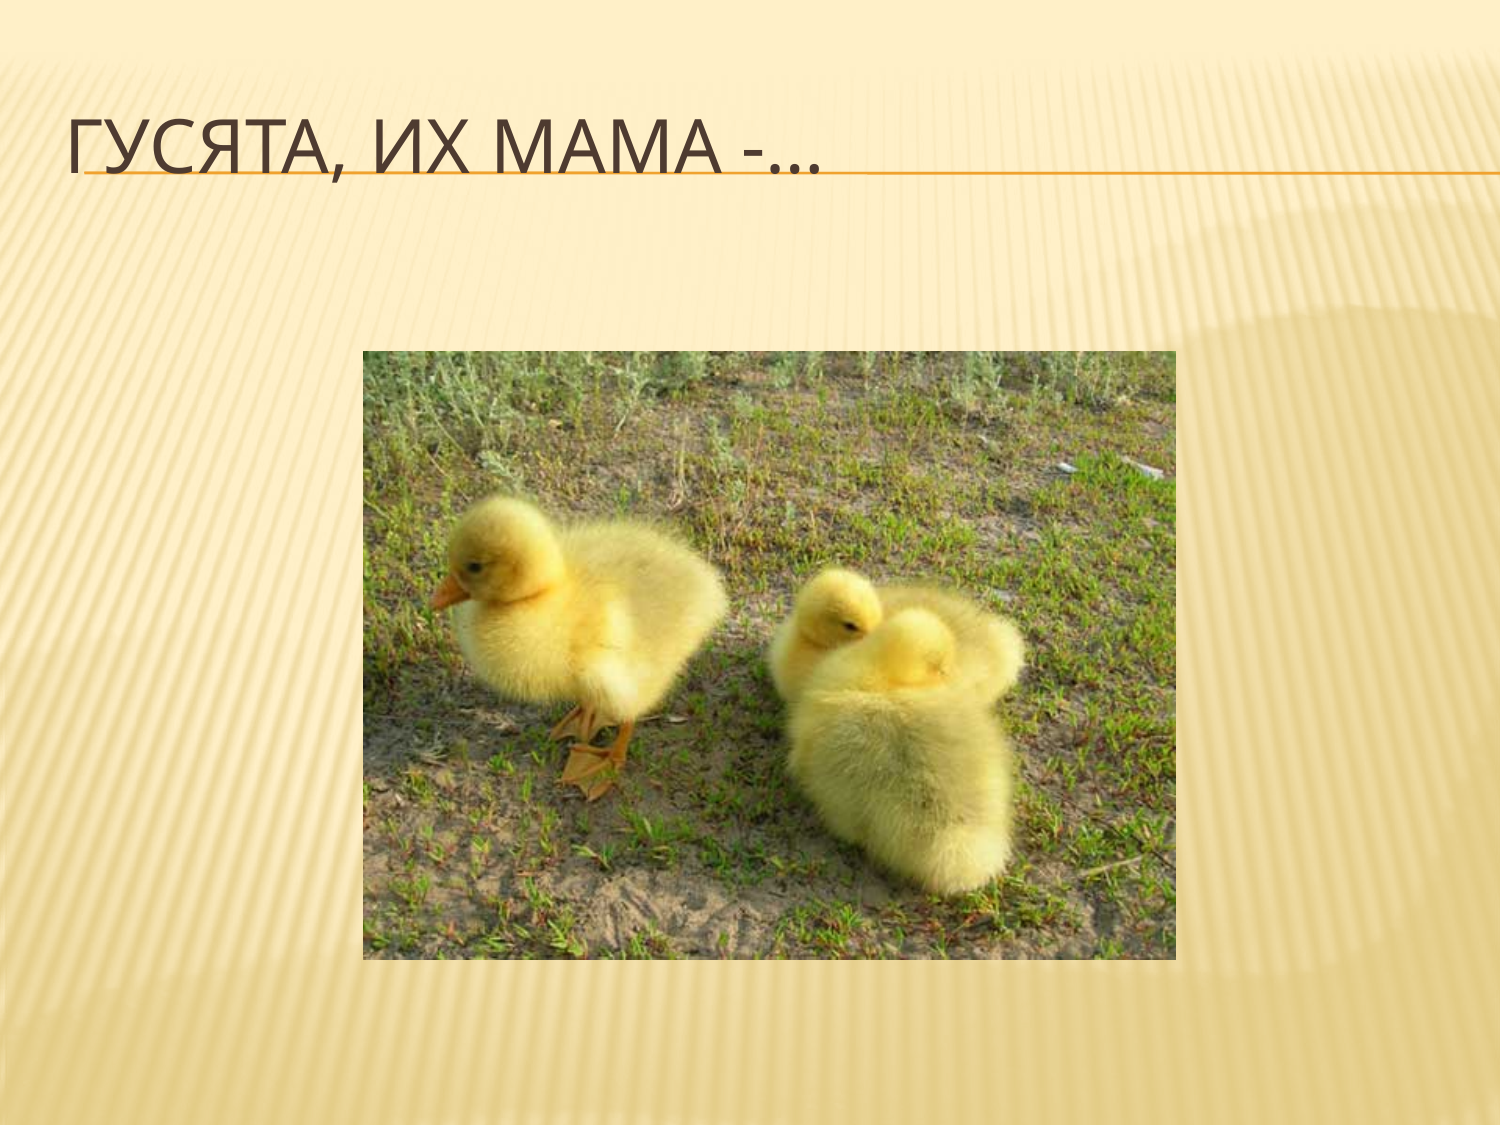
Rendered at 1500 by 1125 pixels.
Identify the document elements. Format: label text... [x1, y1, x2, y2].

title Гусята, их мама -… [50, 75, 1475, 213]
picture [362, 351, 1176, 960]
